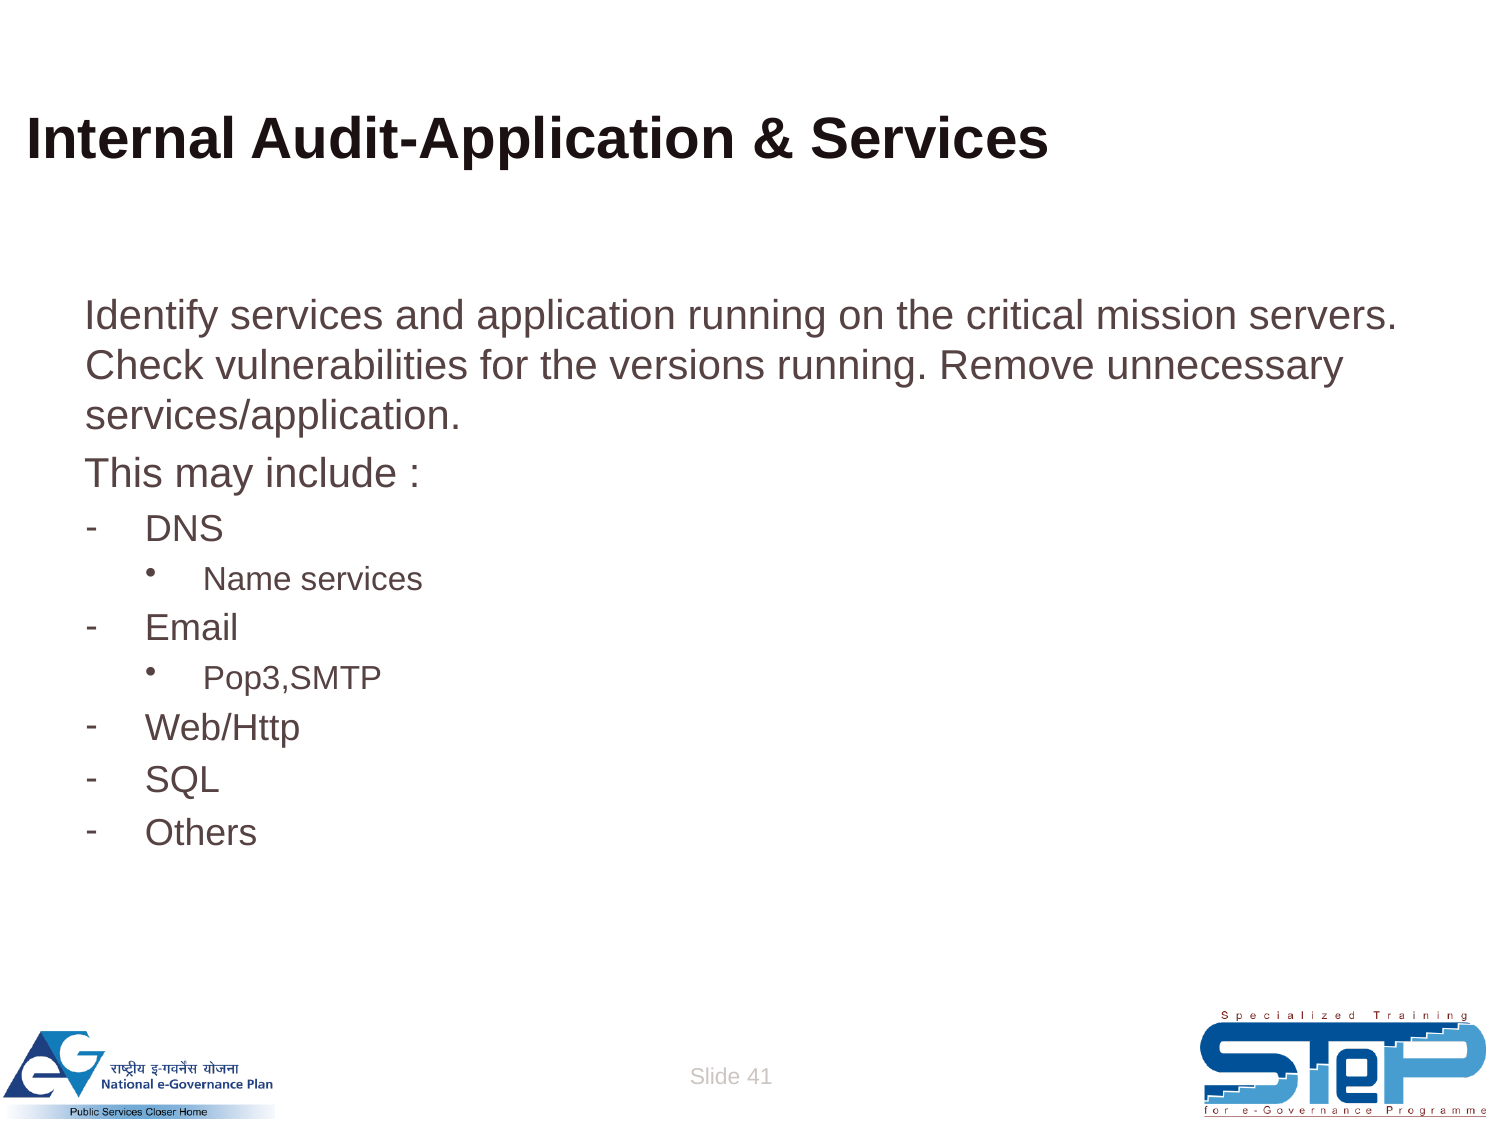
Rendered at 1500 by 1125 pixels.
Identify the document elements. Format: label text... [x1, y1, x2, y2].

list Identify services and application running on the critical mission servers. Check vulnerabilities for the versions running. Remove unnecessary services/application. This may include : DNS Name services Email Pop3,SMTP Web/Http SQL Others [26, 287, 1474, 999]
title Internal Audit-Application & Services [26, 99, 1472, 224]
picture [1200, 1011, 1486, 1117]
picture [2, 1031, 275, 1119]
